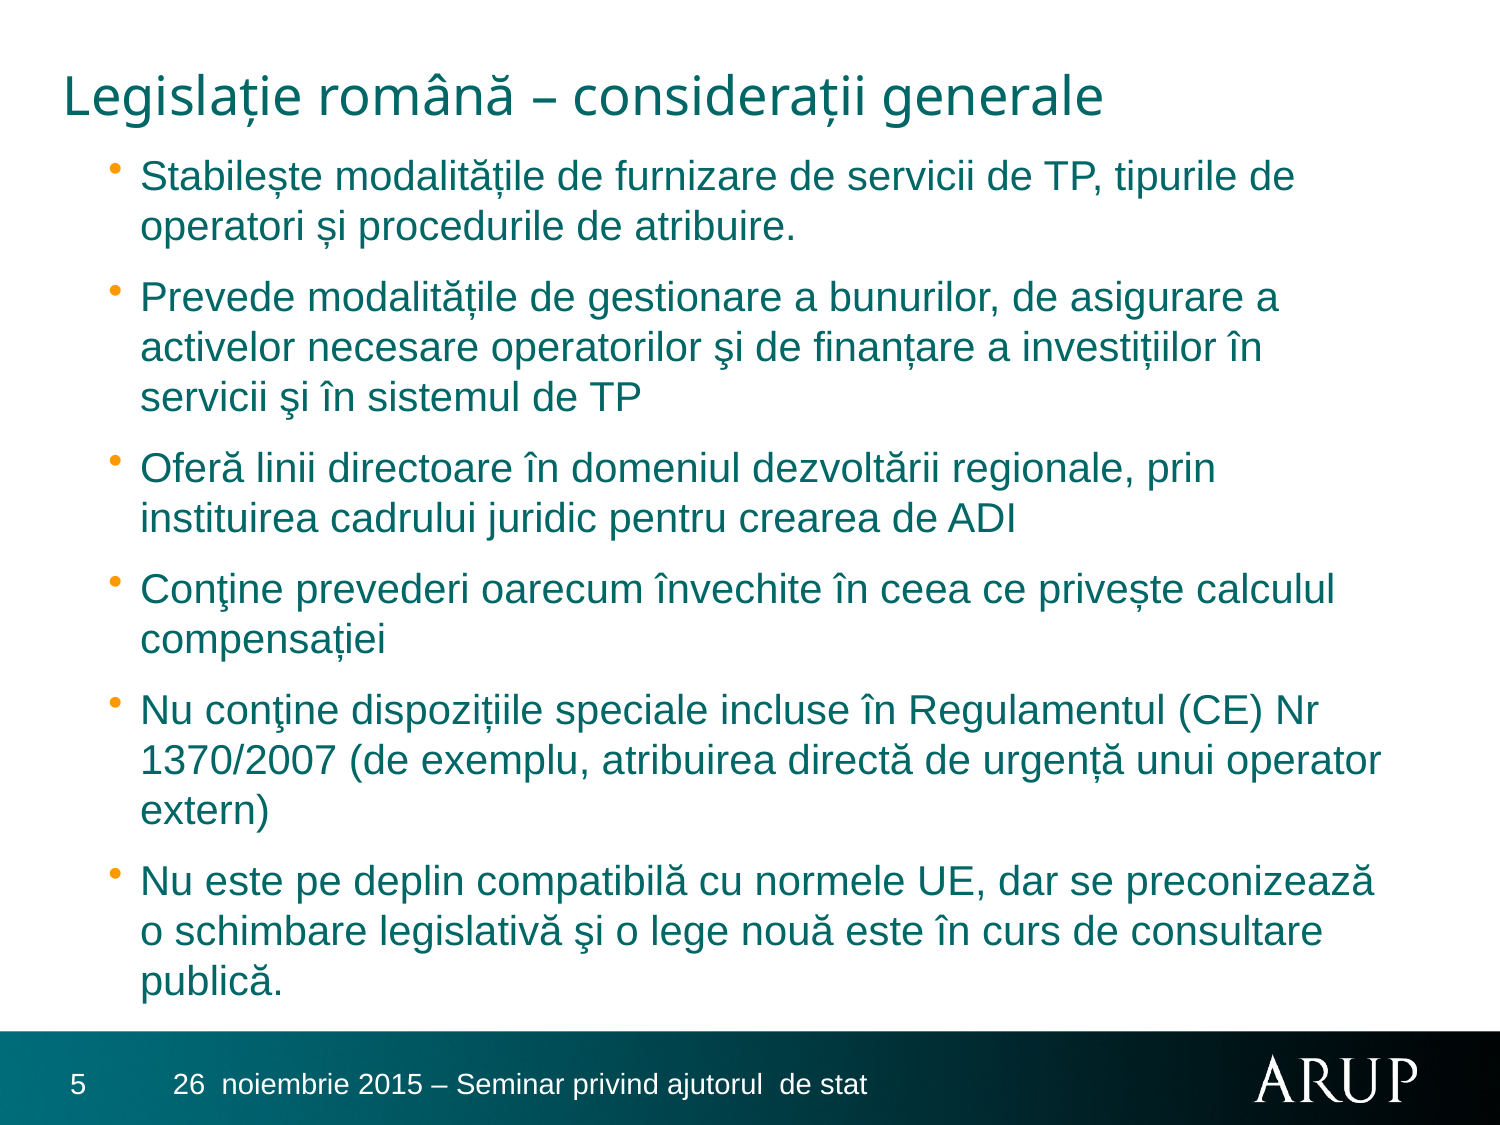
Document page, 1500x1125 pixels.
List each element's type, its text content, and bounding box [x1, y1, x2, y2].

title Legislaţie română – consideraţii generale [63, 61, 1437, 127]
picture [0, 1030, 1500, 1125]
slide_number 5 [55, 1057, 158, 1118]
footer 26 noiembrie 2015 – Seminar privind ajutorul de stat [158, 1057, 1199, 1118]
list Stabilește modalitățile de furnizare de servicii de TP, tipurile de operatori și procedurile de atribuire. Prevede modalitățile de gestionare a bunurilor, de asigurare a activelor necesare operatorilor şi de finanțare a investițiilor în servicii şi în sistemul de TP Oferă linii directoare în domeniul dezvoltării regionale, prin instituirea cadrului juridic pentru crearea de ADI Conţine prevederi oarecum învechite în ceea ce privește calculul compensației Nu conţine dispozițiile speciale incluse în Regulamentul (CE) Nr 1370/2007 (de exemplu, atribuirea directă de urgență unui operator extern) Nu este pe deplin compatibilă cu normele UE, dar se preconizează o schimbare legislativă şi o lege nouă este în curs de consultare publică. [108, 149, 1390, 1109]
